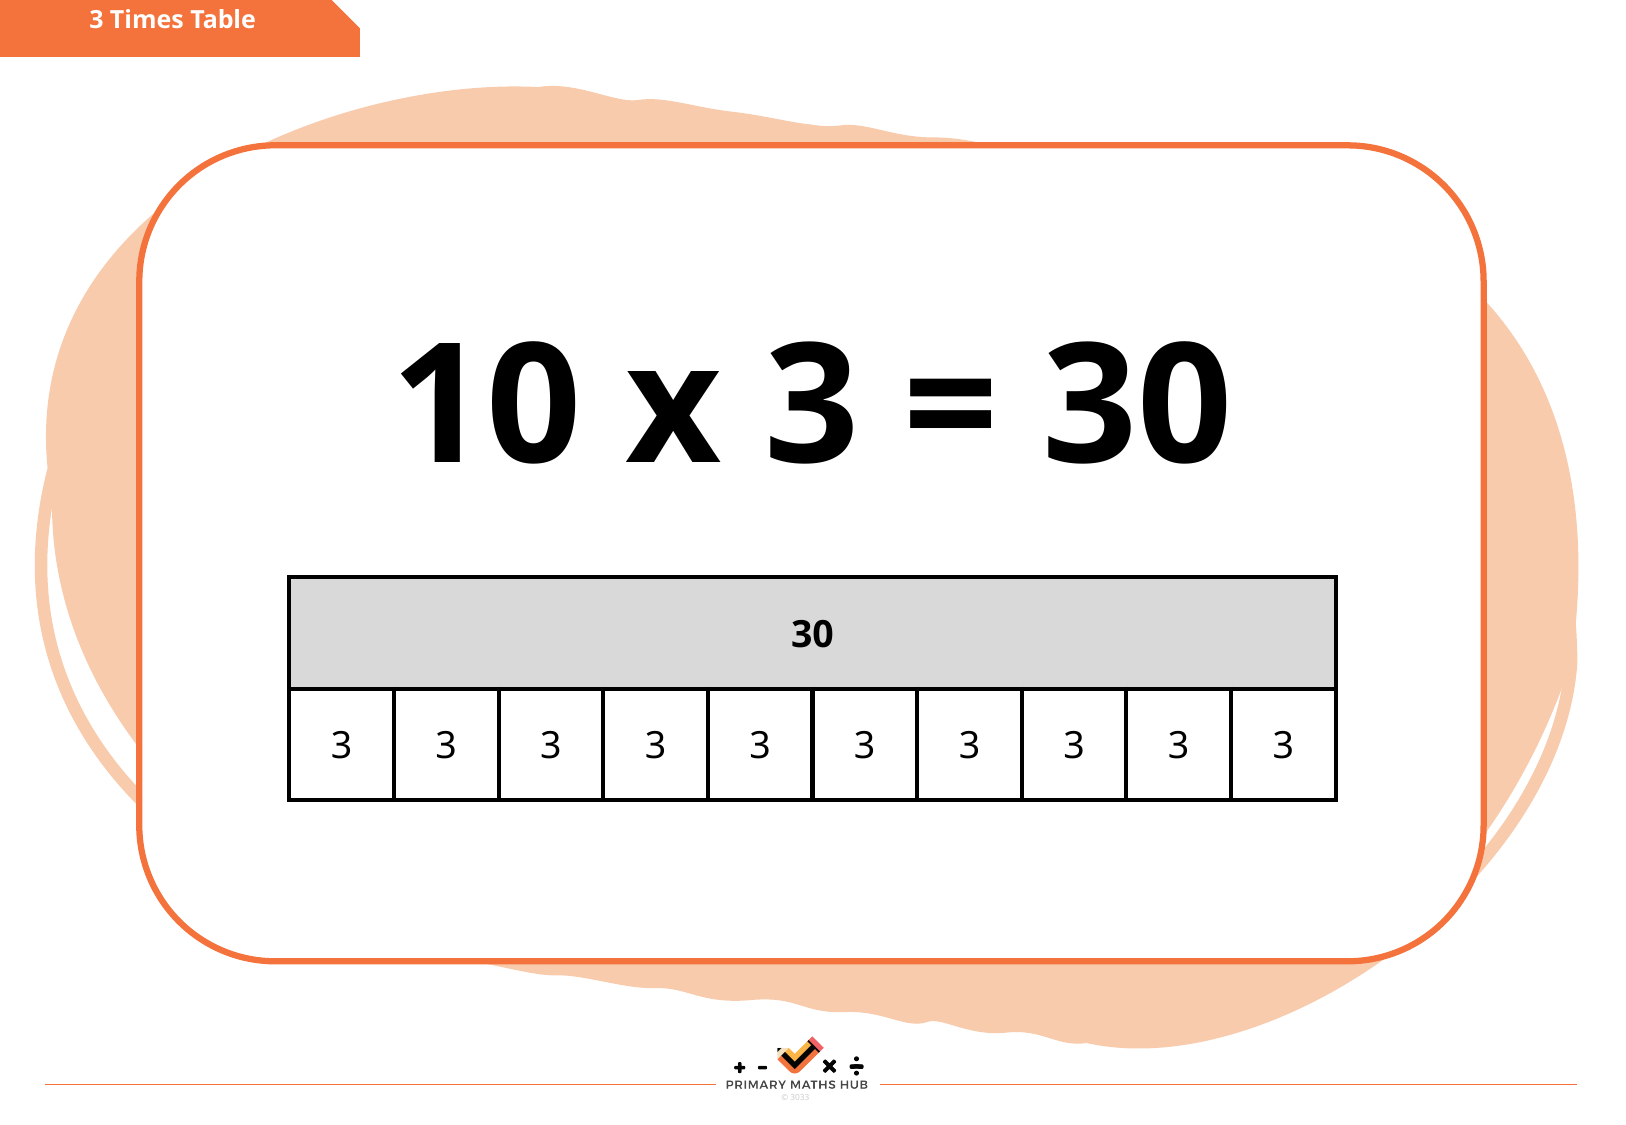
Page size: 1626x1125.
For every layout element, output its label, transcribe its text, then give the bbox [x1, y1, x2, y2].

table_header 30 [291, 579, 1334, 687]
picture [722, 1034, 872, 1094]
table_cell 3 [815, 691, 915, 798]
table_cell 3 [1024, 691, 1124, 798]
table_cell 3 [396, 691, 497, 798]
table_cell 3 [291, 691, 392, 798]
text_box [39, 214, 155, 799]
text_box [273, 91, 956, 144]
text_box © 3033 [720, 1084, 870, 1110]
text_box 3 Times Table [0, 0, 361, 58]
table_cell 3 [501, 691, 601, 798]
table_cell 3 [1233, 691, 1334, 798]
text_box 10 x 3 = 30 [140, 288, 1485, 503]
text_box [138, 144, 1485, 963]
text_box [496, 960, 1374, 1044]
table_cell 3 [919, 691, 1020, 798]
table_cell 3 [605, 691, 706, 798]
text_box [1479, 300, 1579, 867]
table_cell 3 [710, 691, 810, 798]
table_cell 3 [1128, 691, 1229, 798]
